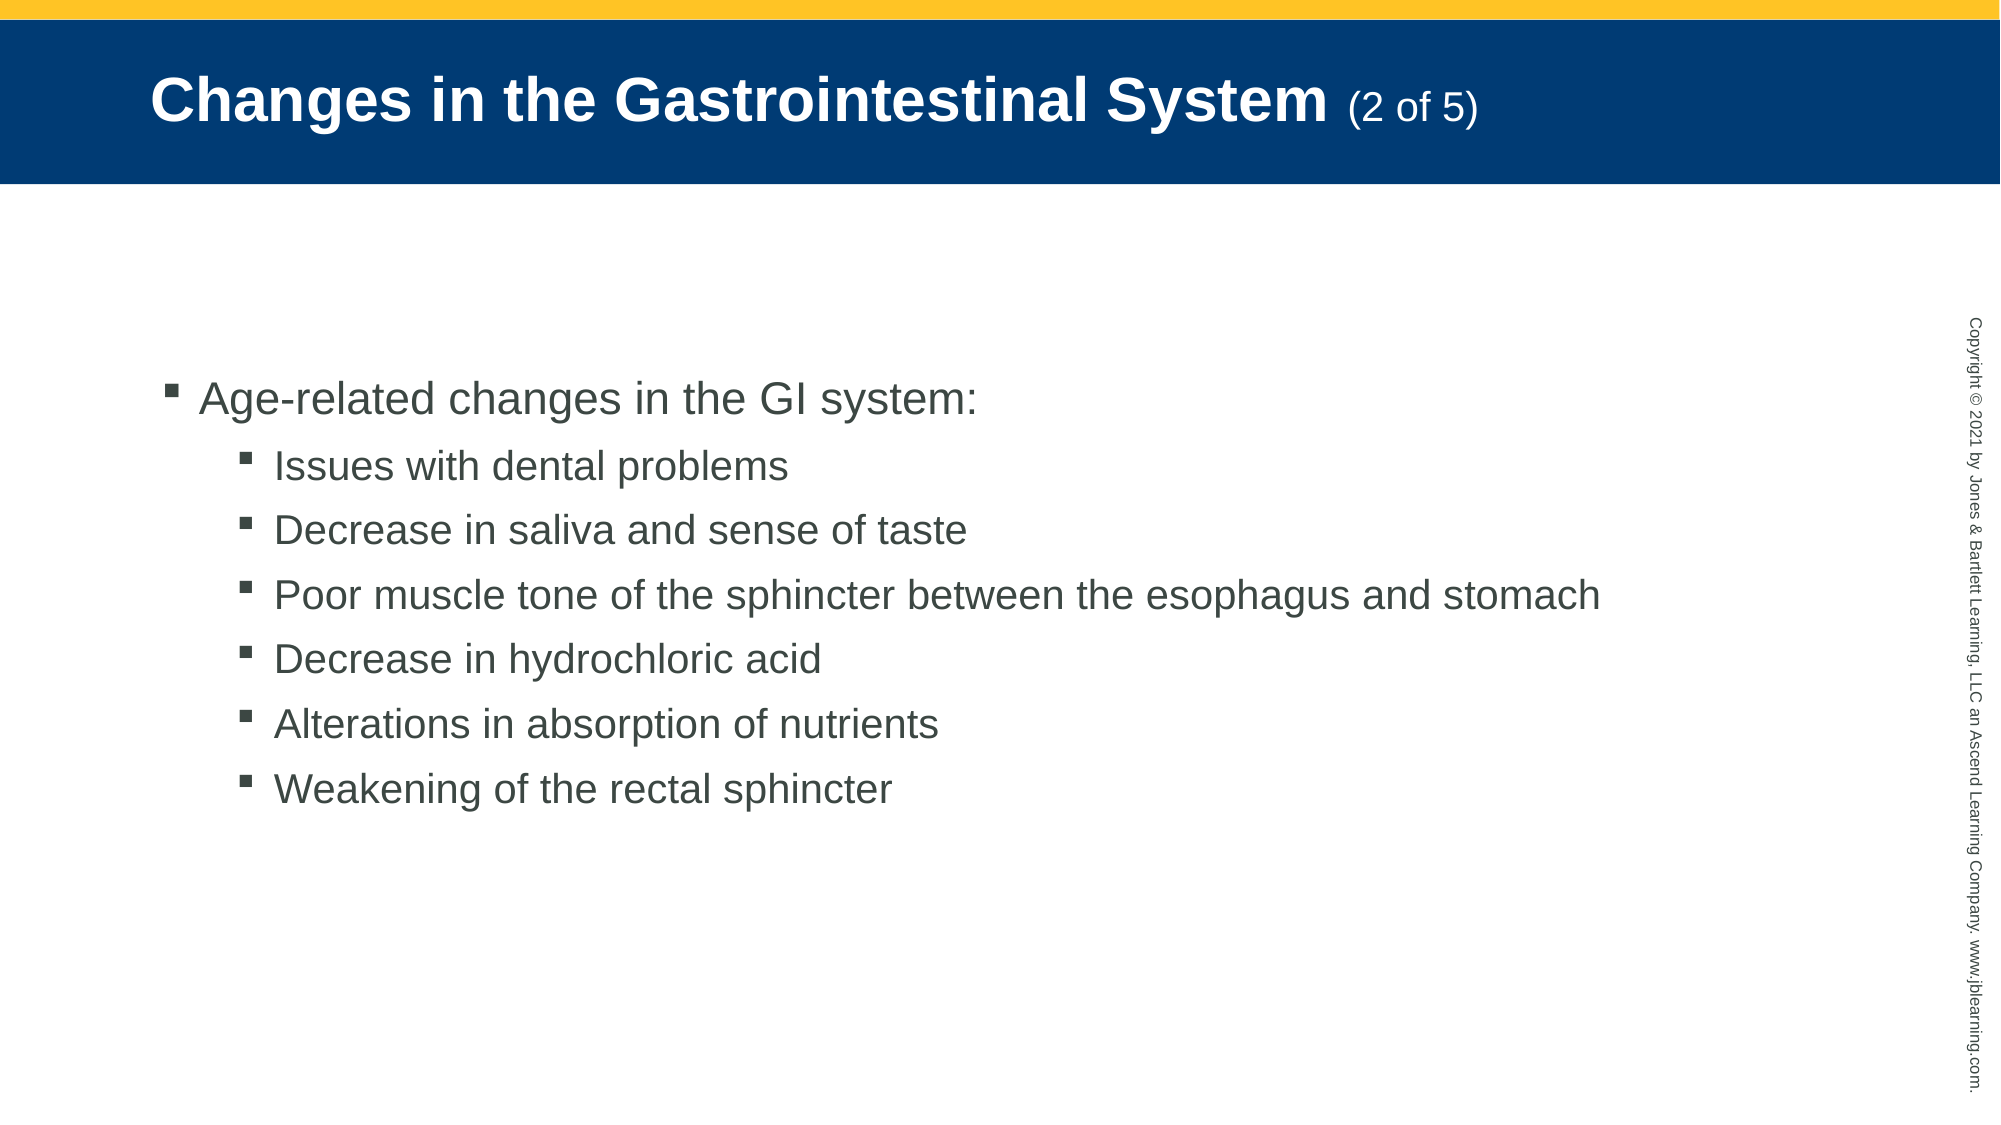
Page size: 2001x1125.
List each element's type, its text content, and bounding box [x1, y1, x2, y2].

title Changes in the Gastrointestinal System (2 of 5) [0, 19, 2000, 185]
list Age-related changes in the GI system: Issues with dental problems Decrease in saliva and sense of taste Poor muscle tone of the sphincter between the esophagus and stomach Decrease in hydrochloric acid Alterations in absorption of nutrients Weakening of the rectal sphincter [146, 361, 1859, 1016]
